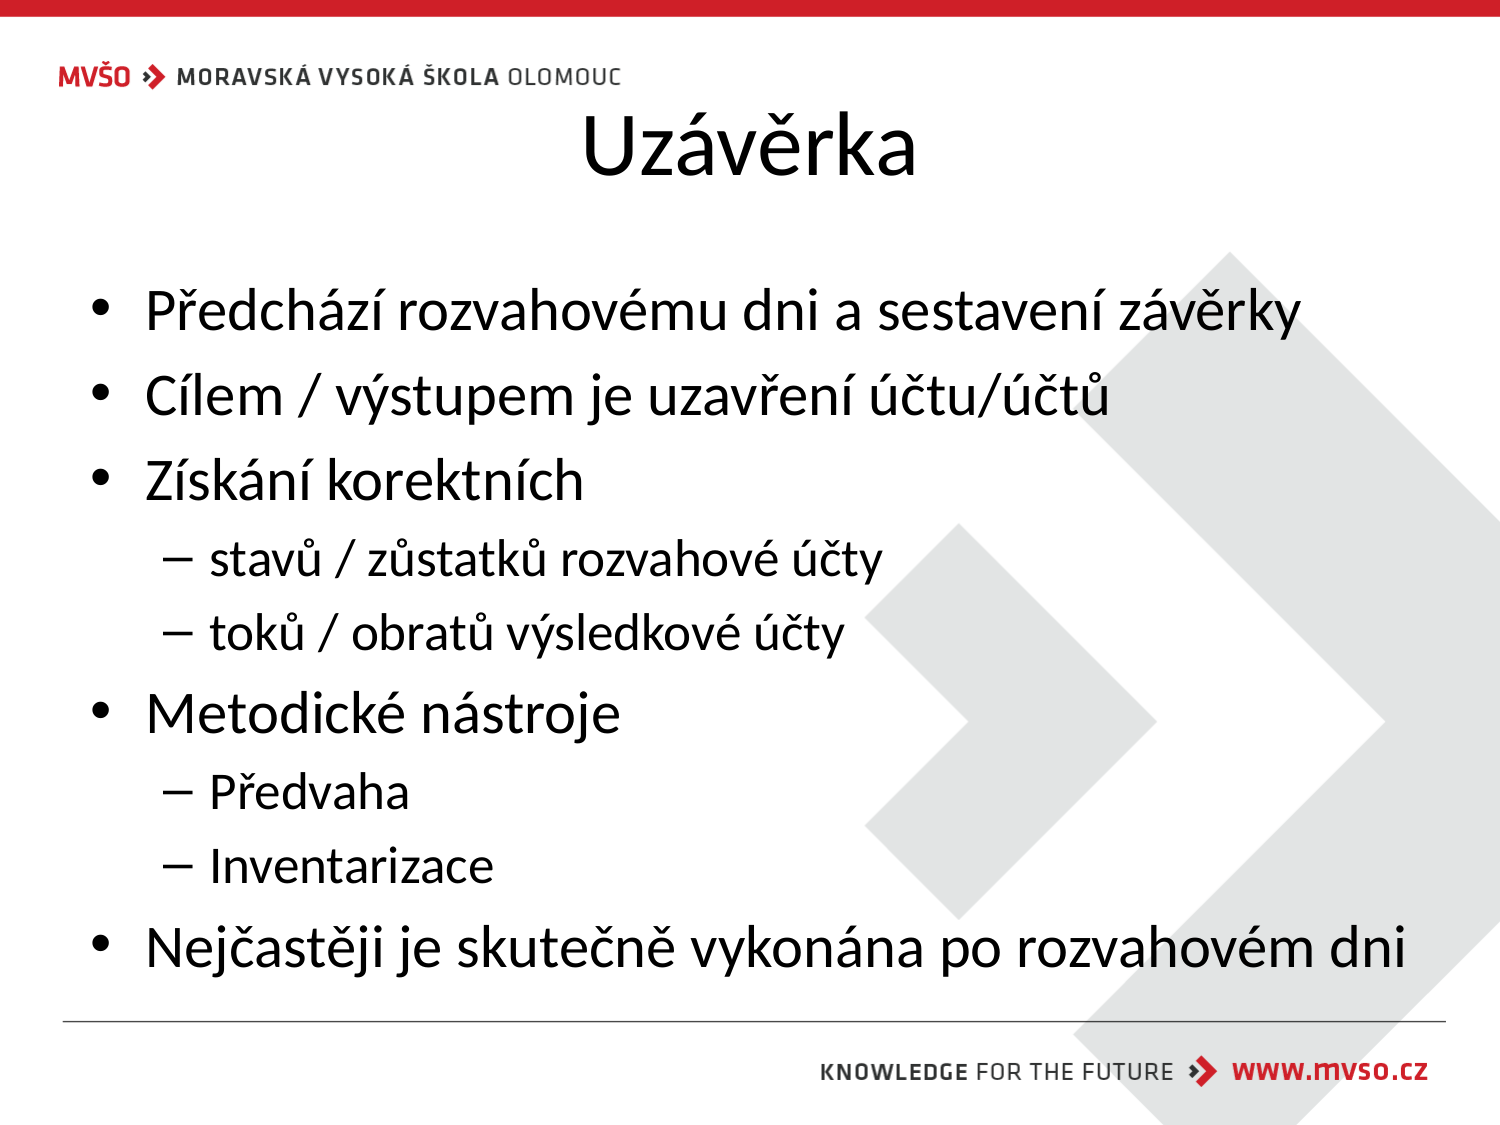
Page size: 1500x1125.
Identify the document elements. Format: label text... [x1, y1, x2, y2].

picture [0, 0, 1500, 1125]
list Předchází rozvahovému dni a sestavení závěrky Cílem / výstupem je uzavření účtu/účtů Získání korektních stavů / zůstatků rozvahové účty toků / obratů výsledkové účty Metodické nástroje Předvaha Inventarizace Nejčastěji je skutečně vykonána po rozvahovém dni [75, 262, 1425, 1005]
title Uzávěrka [75, 45, 1425, 233]
